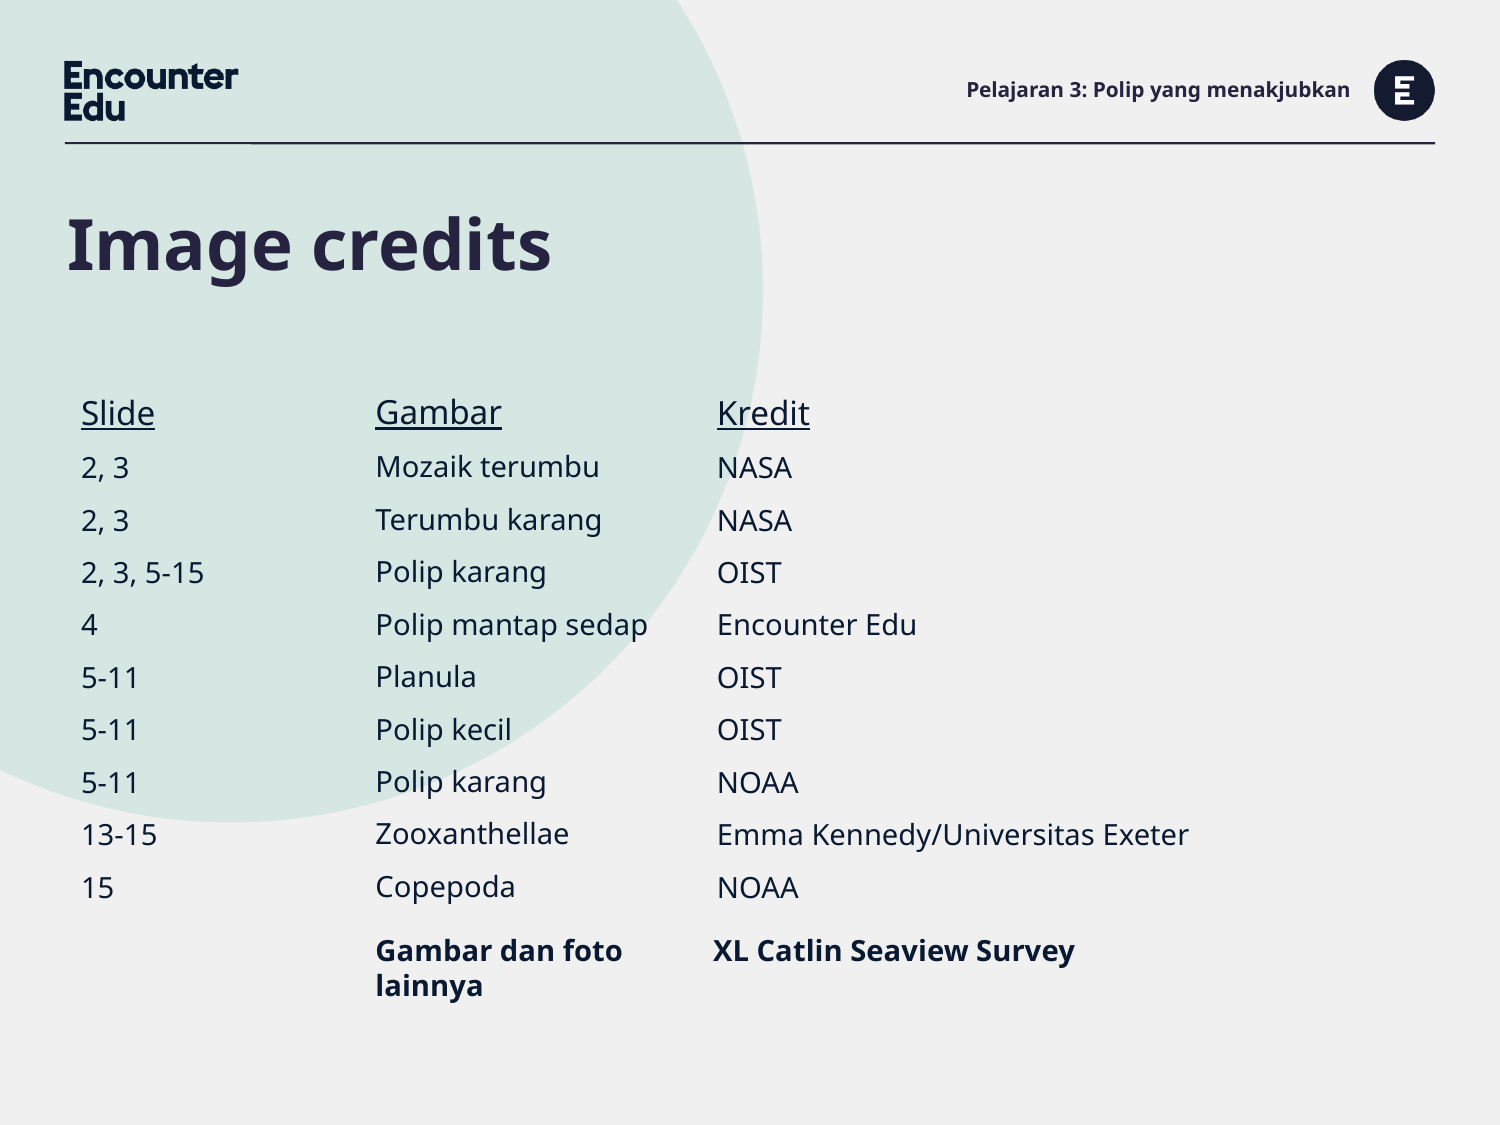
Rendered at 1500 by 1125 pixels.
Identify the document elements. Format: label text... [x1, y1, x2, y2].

title Pelajaran 3: Polip yang menakjubkan [749, 67, 1359, 114]
text_box Gambar dan foto XL Catlin Seaview Survey lainnya [367, 924, 1244, 1010]
picture [60, 59, 243, 122]
text_box Slide 2, 3 2, 3 2, 3, 5-15 4 5-11 5-11 5-11 13-15 15 [73, 364, 293, 912]
picture [1372, 58, 1436, 122]
text_box Kredit NASA NASA OIST Encounter Edu OIST OIST NOAA Emma Kennedy/Universitas Exeter NOAA [709, 364, 1357, 912]
text_box Gambar Mozaik terumbu Terumbu karang Polip karang Polip mantap sedap Planula Polip kecil Polip karang Zooxanthellae Copepoda [367, 363, 848, 911]
